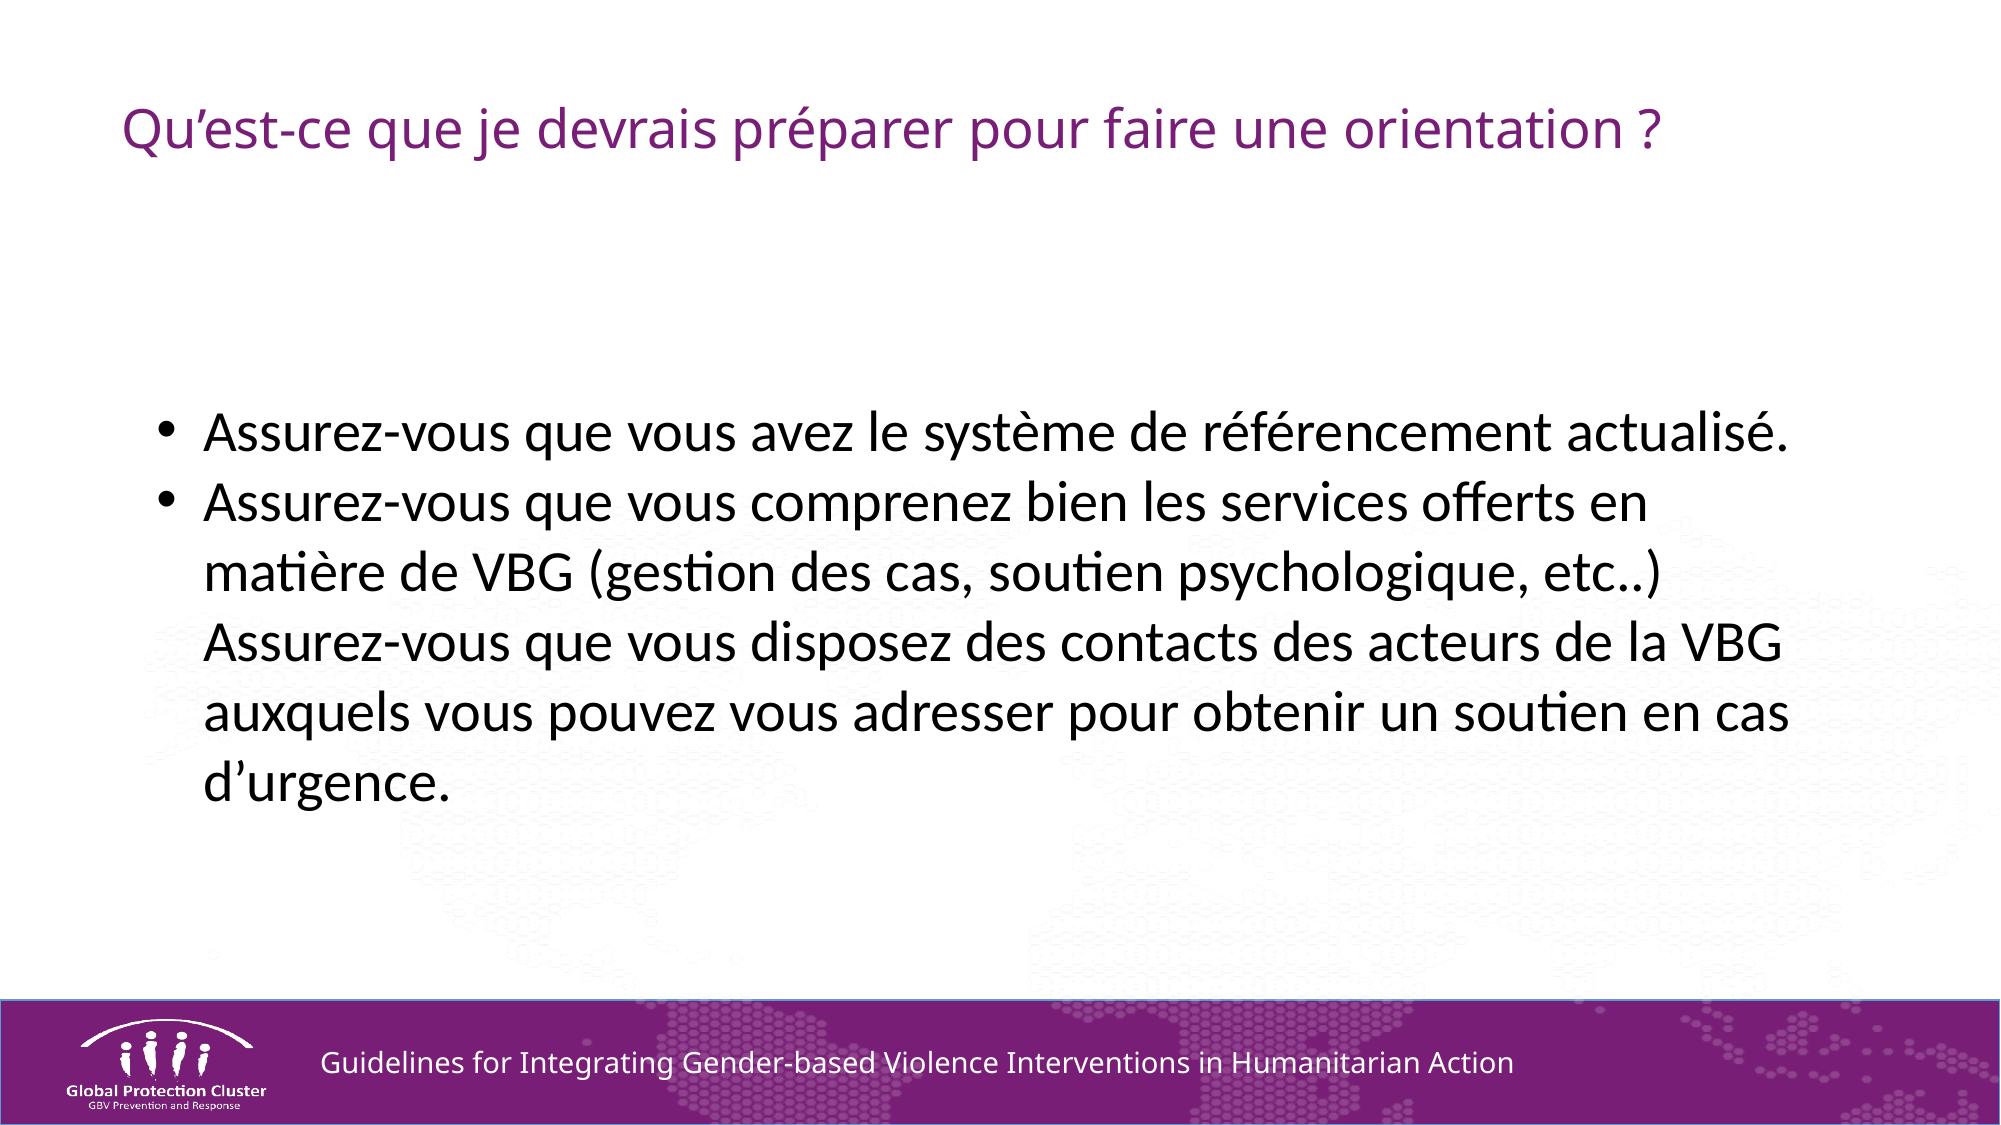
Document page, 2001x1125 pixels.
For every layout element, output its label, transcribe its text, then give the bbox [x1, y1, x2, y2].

text_box Assurez-vous que vous avez le système de référencement actualisé. Assurez-vous que vous comprenez bien les services offerts en matière de VBG (gestion des cas, soutien psychologique, etc..) Assurez-vous que vous disposez des contacts des acteurs de la VBG auxquels vous pouvez vous adresser pour obtenir un soutien en cas d’urgence. [141, 385, 1831, 821]
title Qu’est-ce que je devrais préparer pour faire une orientation ? [106, 94, 1697, 228]
picture [56, 254, 2001, 1125]
